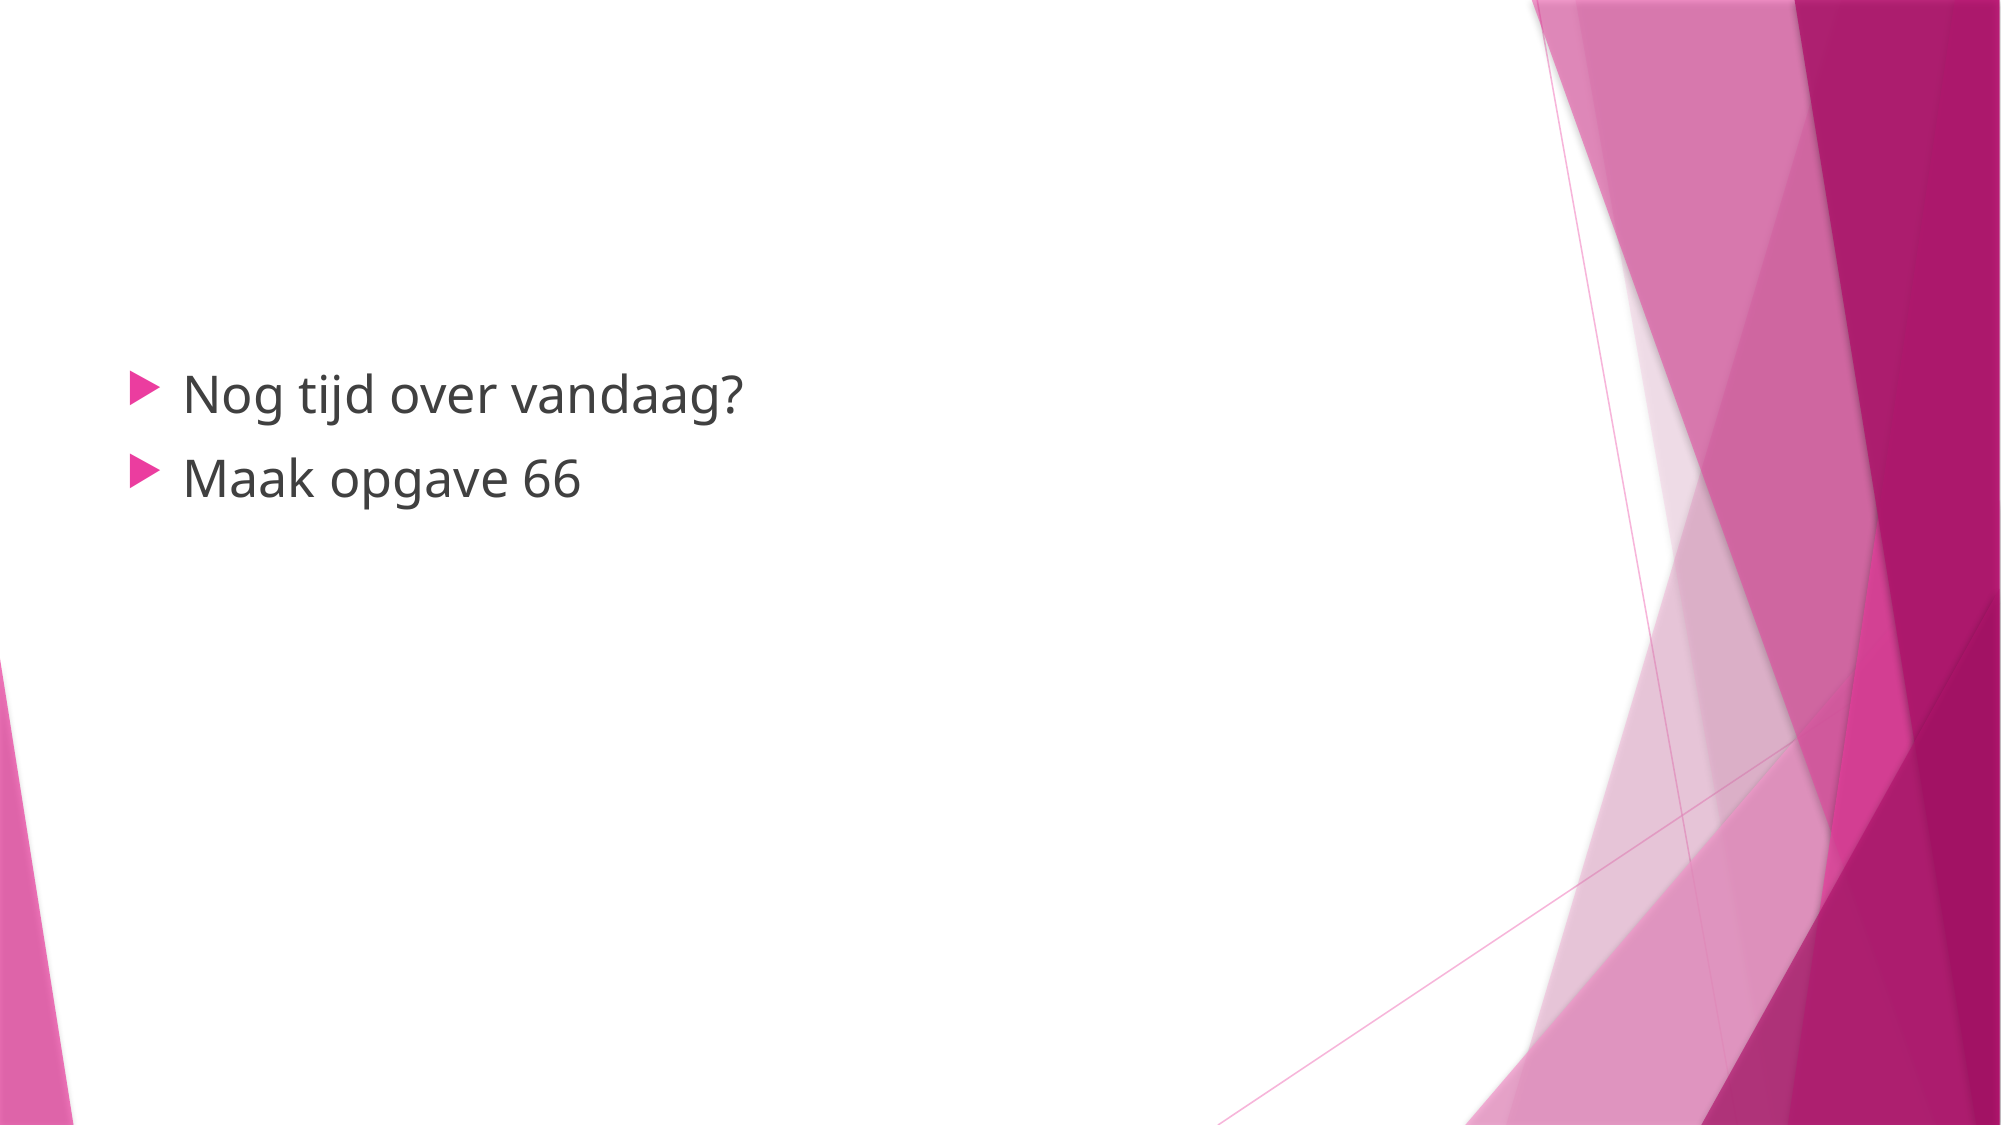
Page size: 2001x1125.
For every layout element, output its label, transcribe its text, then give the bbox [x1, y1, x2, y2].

list Nog tijd over vandaag? Maak opgave 66 [111, 354, 1522, 992]
